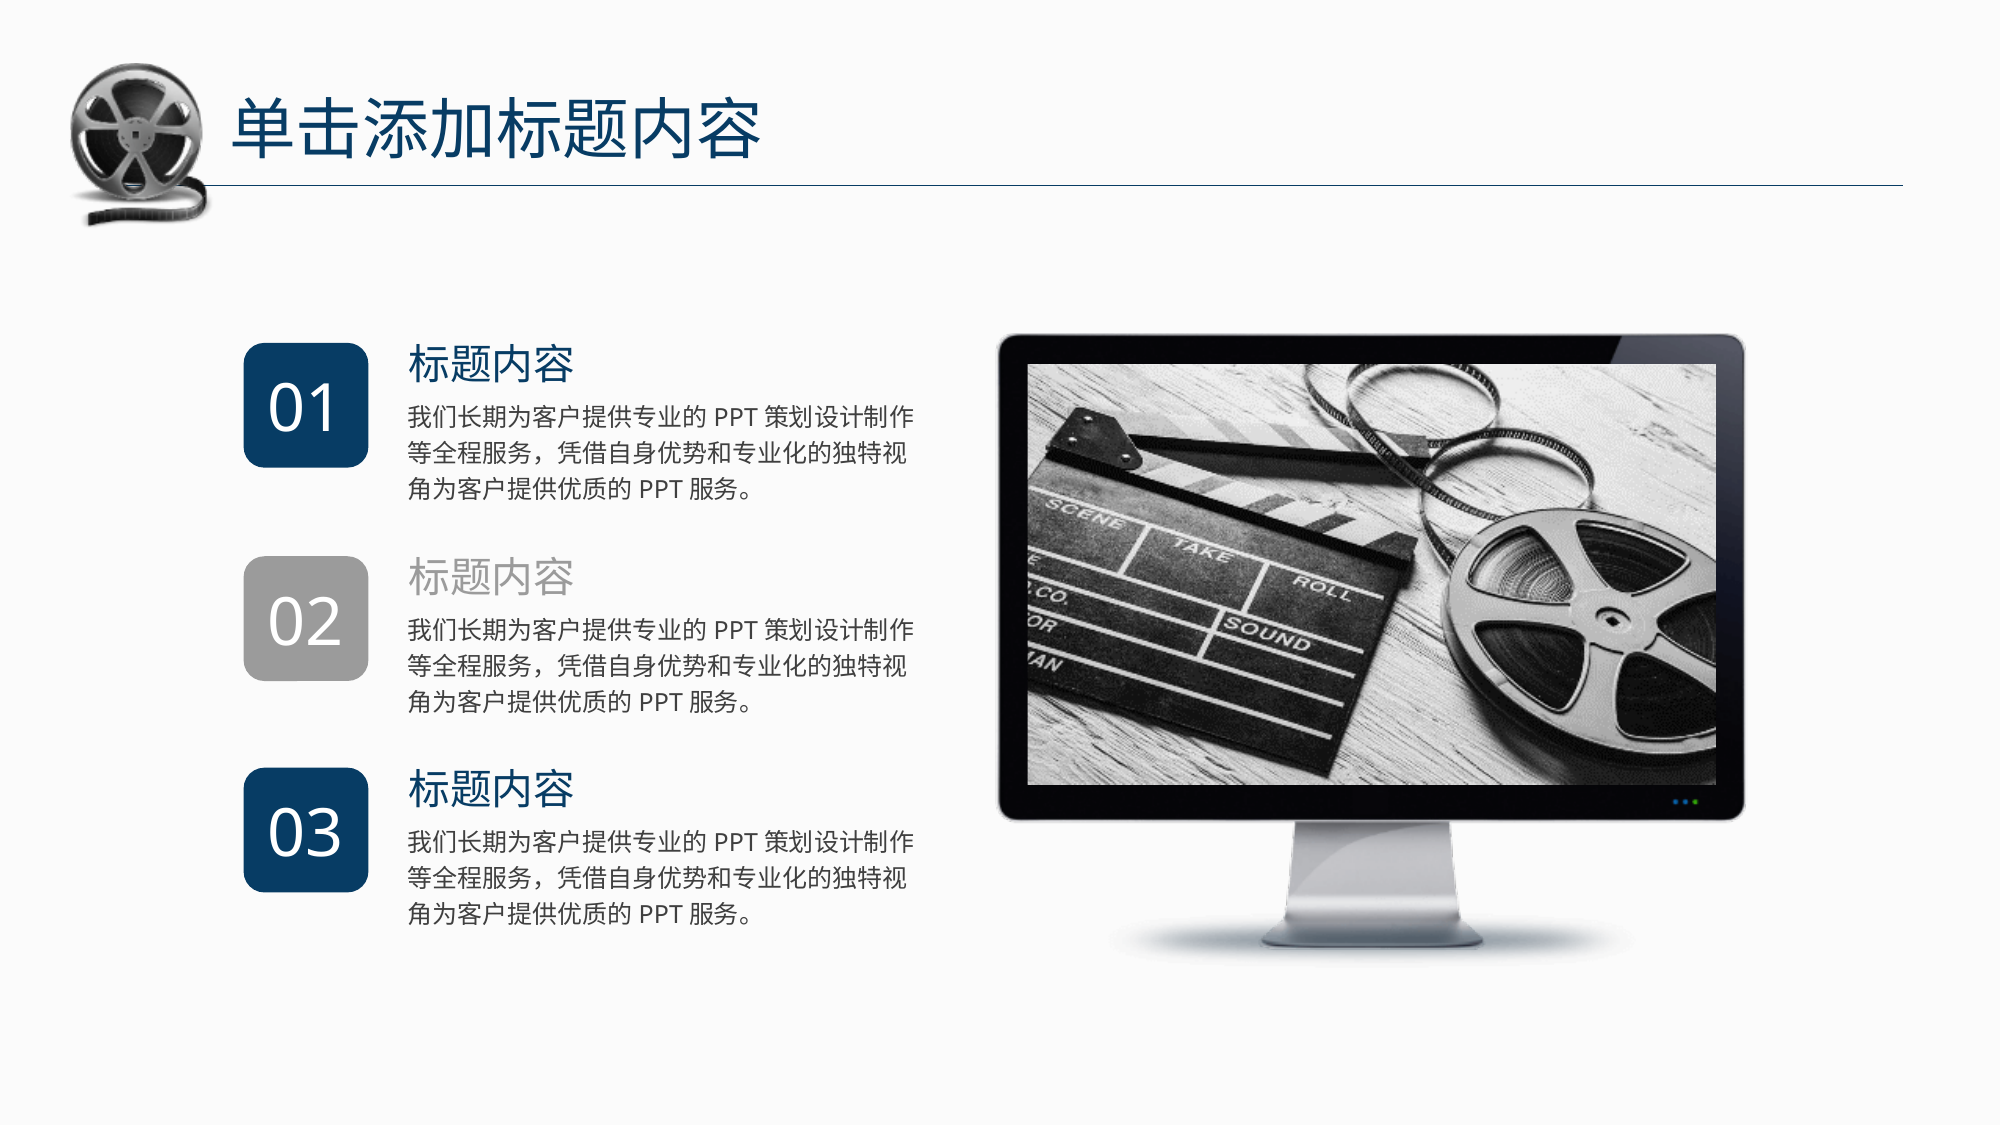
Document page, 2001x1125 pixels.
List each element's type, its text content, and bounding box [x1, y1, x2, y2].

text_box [969, 333, 1774, 973]
text_box 单击添加标题内容 [214, 79, 929, 175]
text_box 标题内容 [393, 330, 591, 396]
text_box 标题内容 [393, 755, 591, 820]
text_box 03 [243, 767, 369, 893]
picture [0, 0, 2000, 1125]
text_box 我们长期为客户提供专业的PPT策划设计制作等全程服务，凭借自身优势和专业化的独特视角为客户提供优质的PPT服务。 [393, 388, 943, 511]
text_box 01 [243, 342, 369, 468]
text_box 我们长期为客户提供专业的PPT策划设计制作等全程服务，凭借自身优势和专业化的独特视角为客户提供优质的PPT服务。 [393, 601, 943, 725]
text_box 我们长期为客户提供专业的PPT策划设计制作等全程服务，凭借自身优势和专业化的独特视角为客户提供优质的PPT服务。 [393, 813, 943, 936]
text_box 02 [243, 556, 369, 682]
text_box 标题内容 [393, 543, 591, 609]
